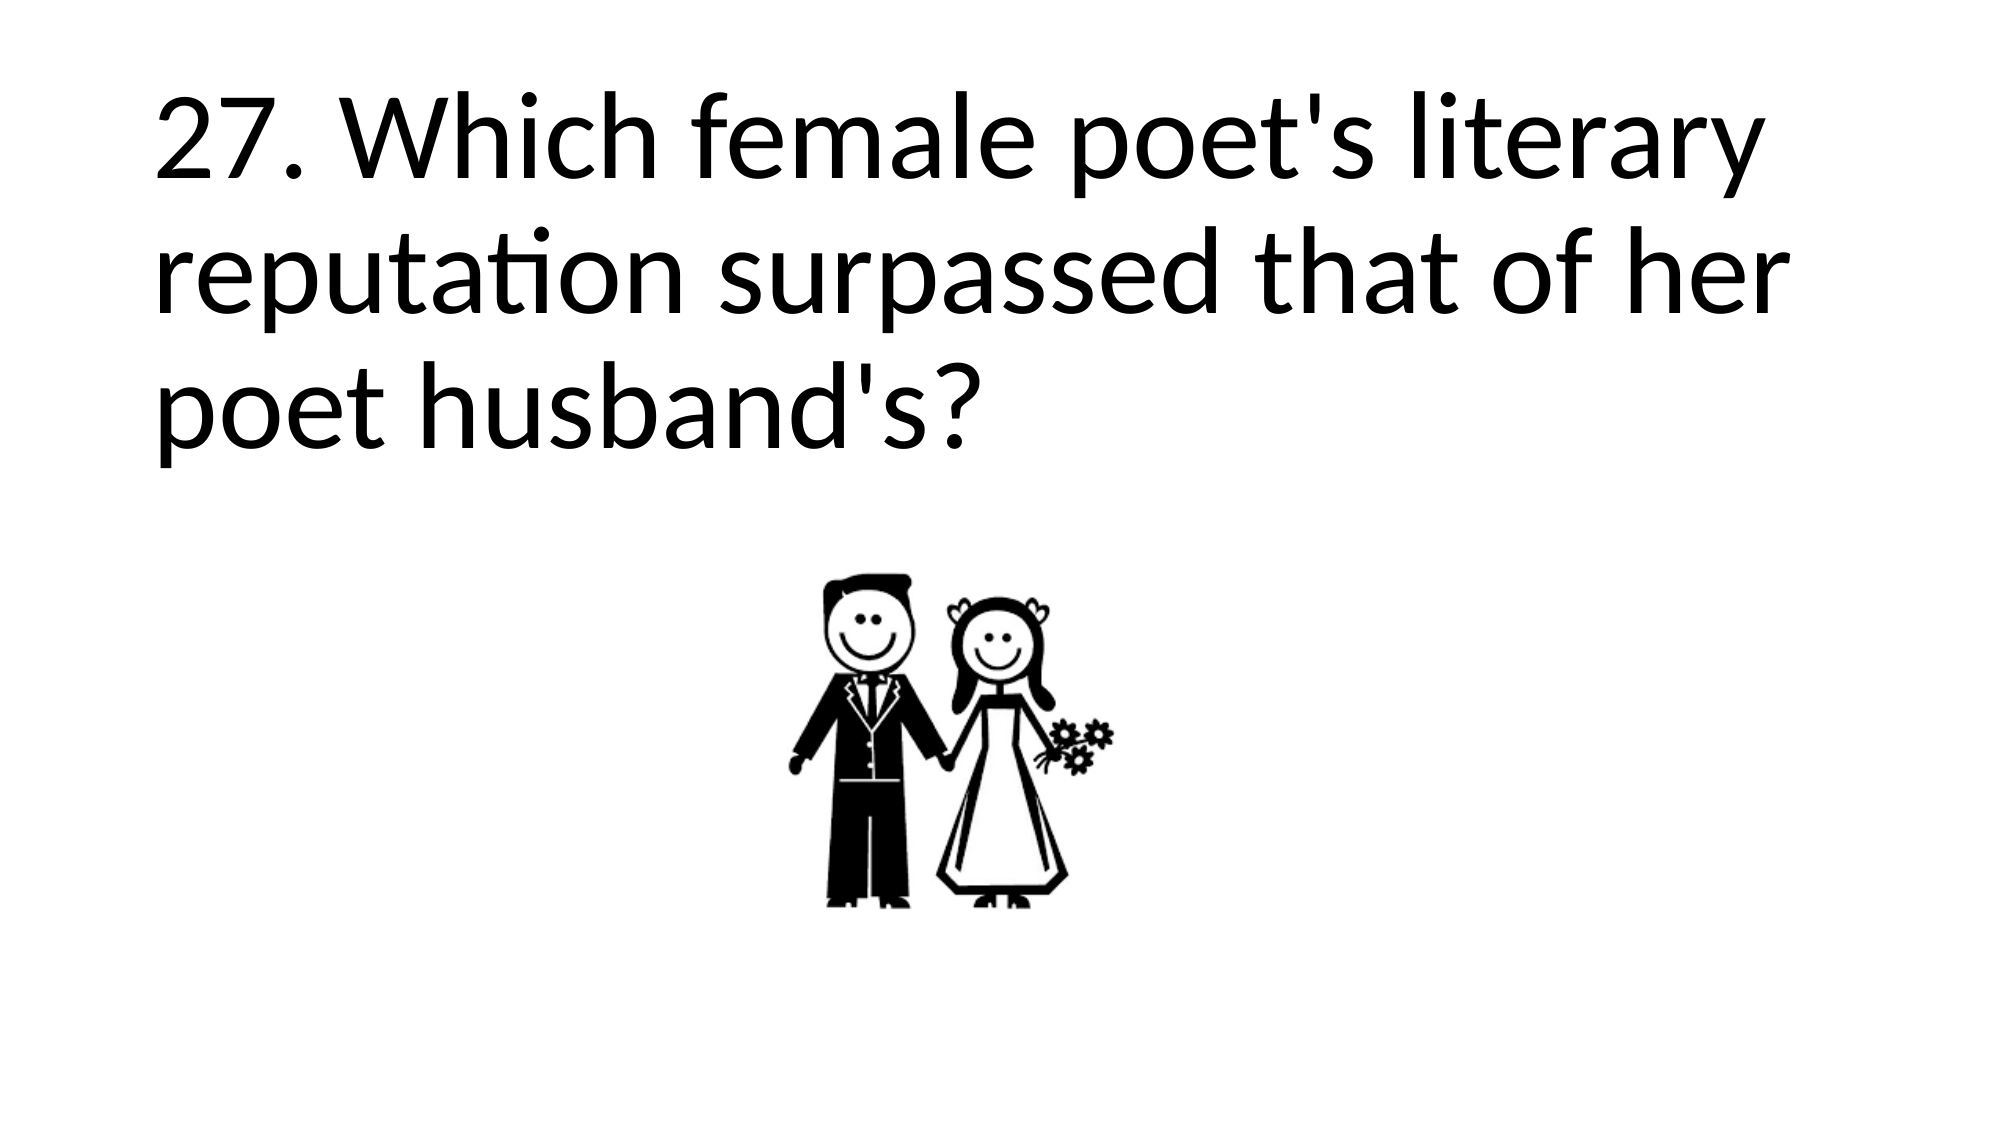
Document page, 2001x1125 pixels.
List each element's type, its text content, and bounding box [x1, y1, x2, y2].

picture [775, 565, 1128, 917]
list 27. Which female poet's literary reputation surpassed that of her poet husband's? [137, 63, 1863, 777]
